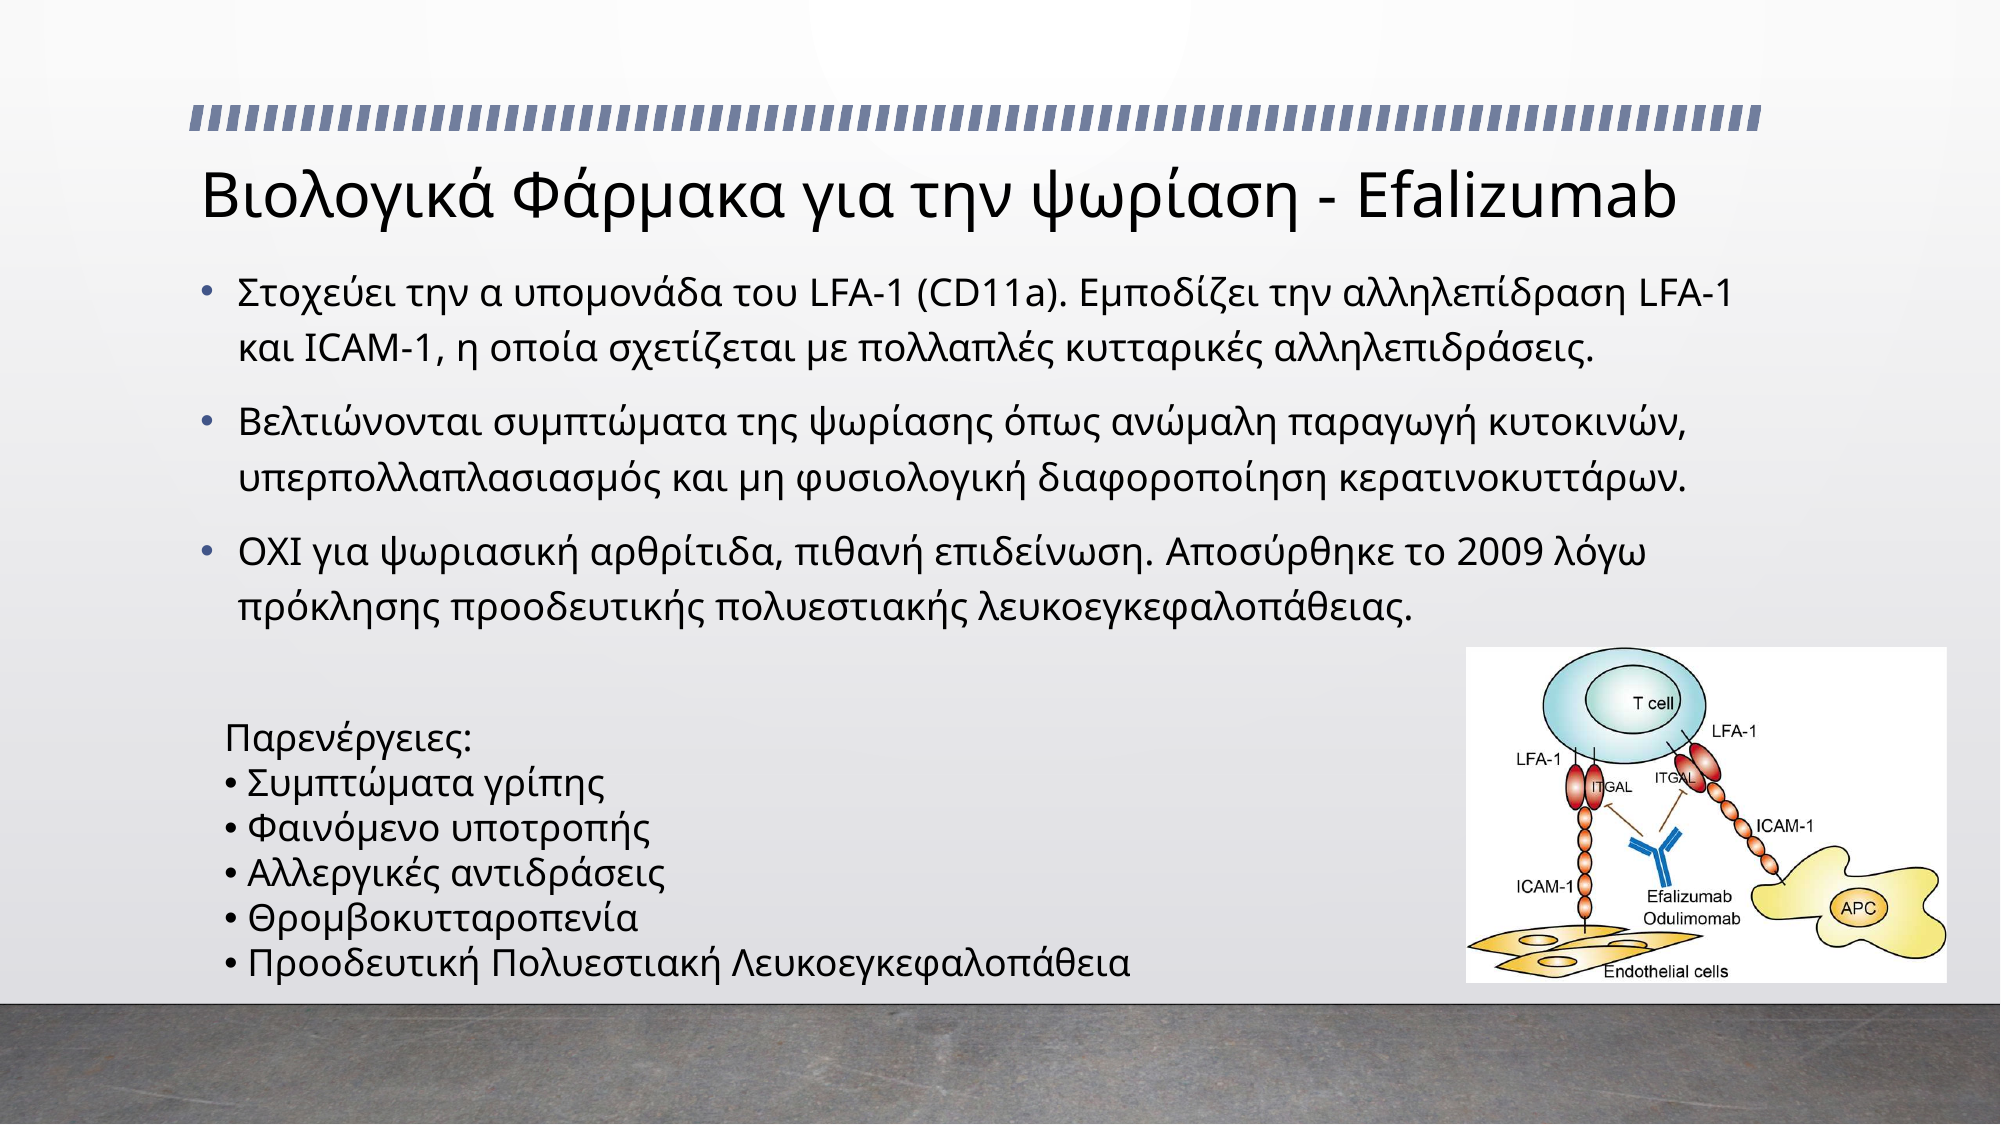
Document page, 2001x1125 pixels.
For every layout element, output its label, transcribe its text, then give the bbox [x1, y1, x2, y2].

list Στοχεύει την α υπομονάδα του LFA-1 (CD11a). Εμποδίζει την αλληλεπίδραση LFA-1 και ICAM-1, η οποία σχετίζεται με πολλαπλές κυτταρικές αλληλεπιδράσεις. Βελτιώνονται συμπτώματα της ψωρίασης όπως ανώμαλη παραγωγή κυτοκινών, υπερπολλαπλασιασμός και μη φυσιολογική διαφοροποίηση κερατινοκυττάρων. ΟΧΙ για ψωριασική αρθρίτιδα, πιθανή επιδείνωση. Αποσύρθηκε το 2009 λόγω πρόκλησης προοδευτικής πολυεστιακής λευκοεγκεφαλοπάθειας. [185, 251, 1761, 712]
title Βιολογικά Φάρμακα για την ψωρίαση - Efalizumab [185, 156, 1761, 251]
picture [1466, 647, 1947, 983]
text_box Παρενέργειες: Συμπτώματα γρίπης Φαινόμενο υποτροπής Αλλεργικές αντιδράσεις Θρομβοκυτταροπενία Προοδευτική Πολυεστιακή Λευκοεγκεφαλοπάθεια [209, 707, 1193, 992]
picture [0, 1004, 2000, 1124]
